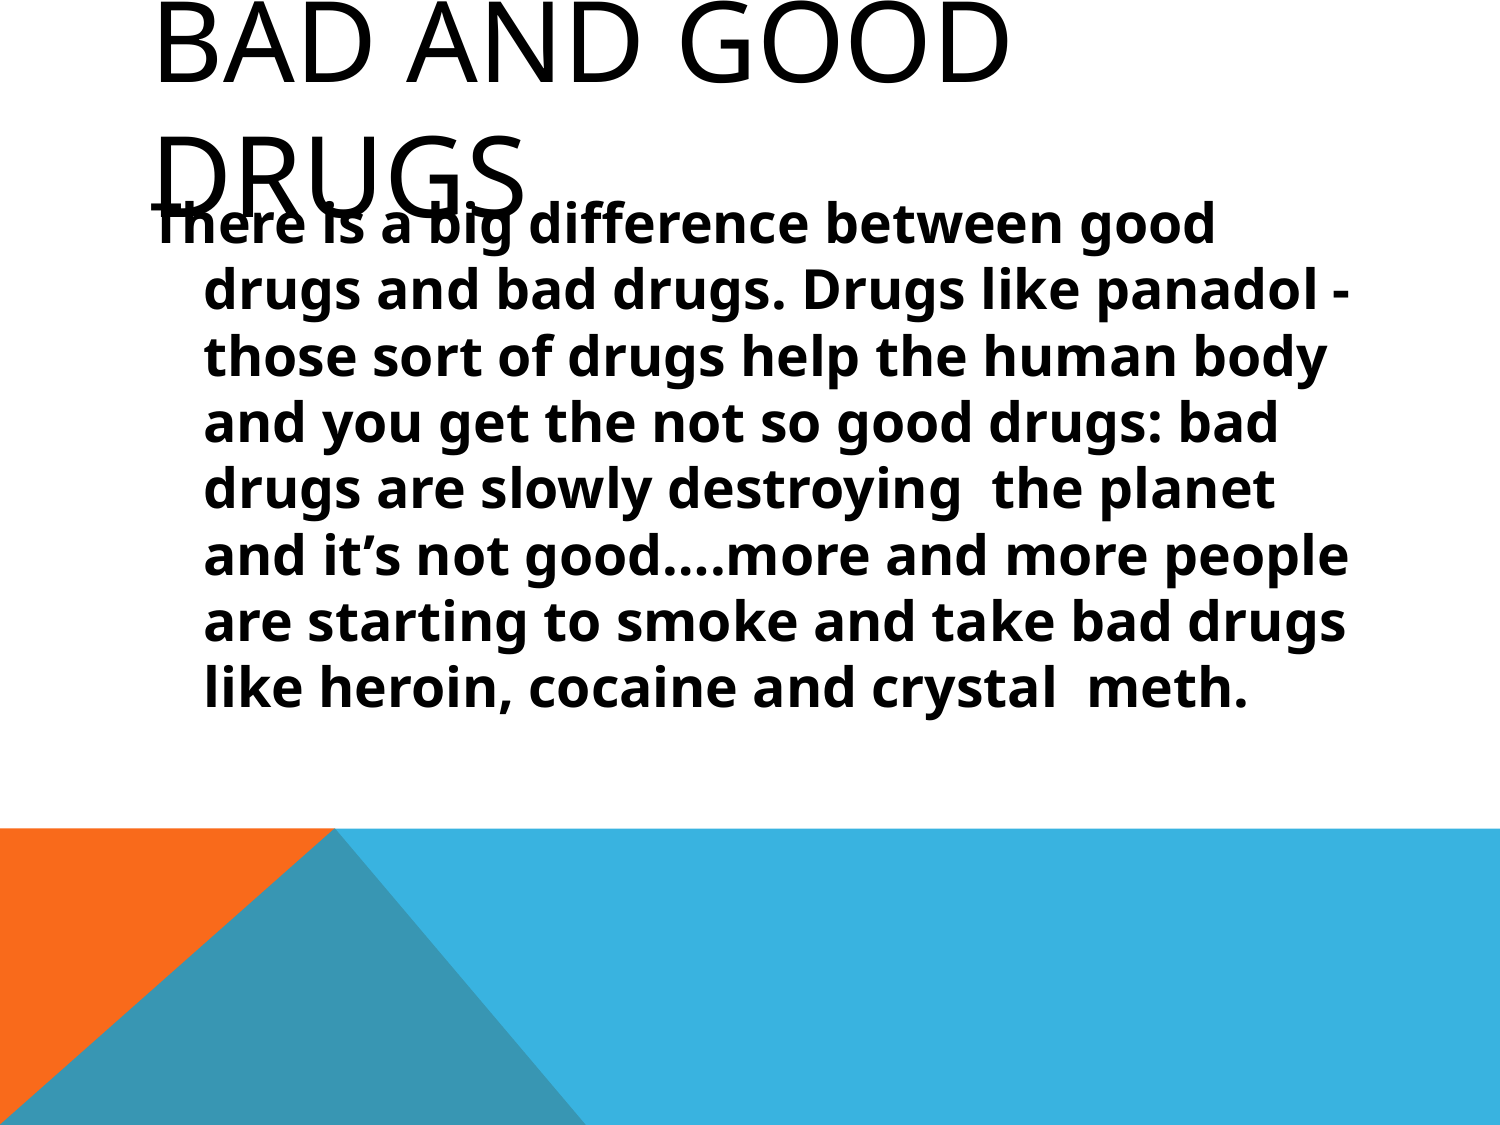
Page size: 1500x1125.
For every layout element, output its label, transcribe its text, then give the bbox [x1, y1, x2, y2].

list There is a big difference between good drugs and bad drugs. Drugs like panadol - those sort of drugs help the human body and you get the not so good drugs: bad drugs are slowly destroying the planet and it’s not good….more and more people are starting to smoke and take bad drugs like heroin, cocaine and crystal meth. [135, 180, 1369, 768]
title Bad and good drugs [135, 60, 1369, 150]
